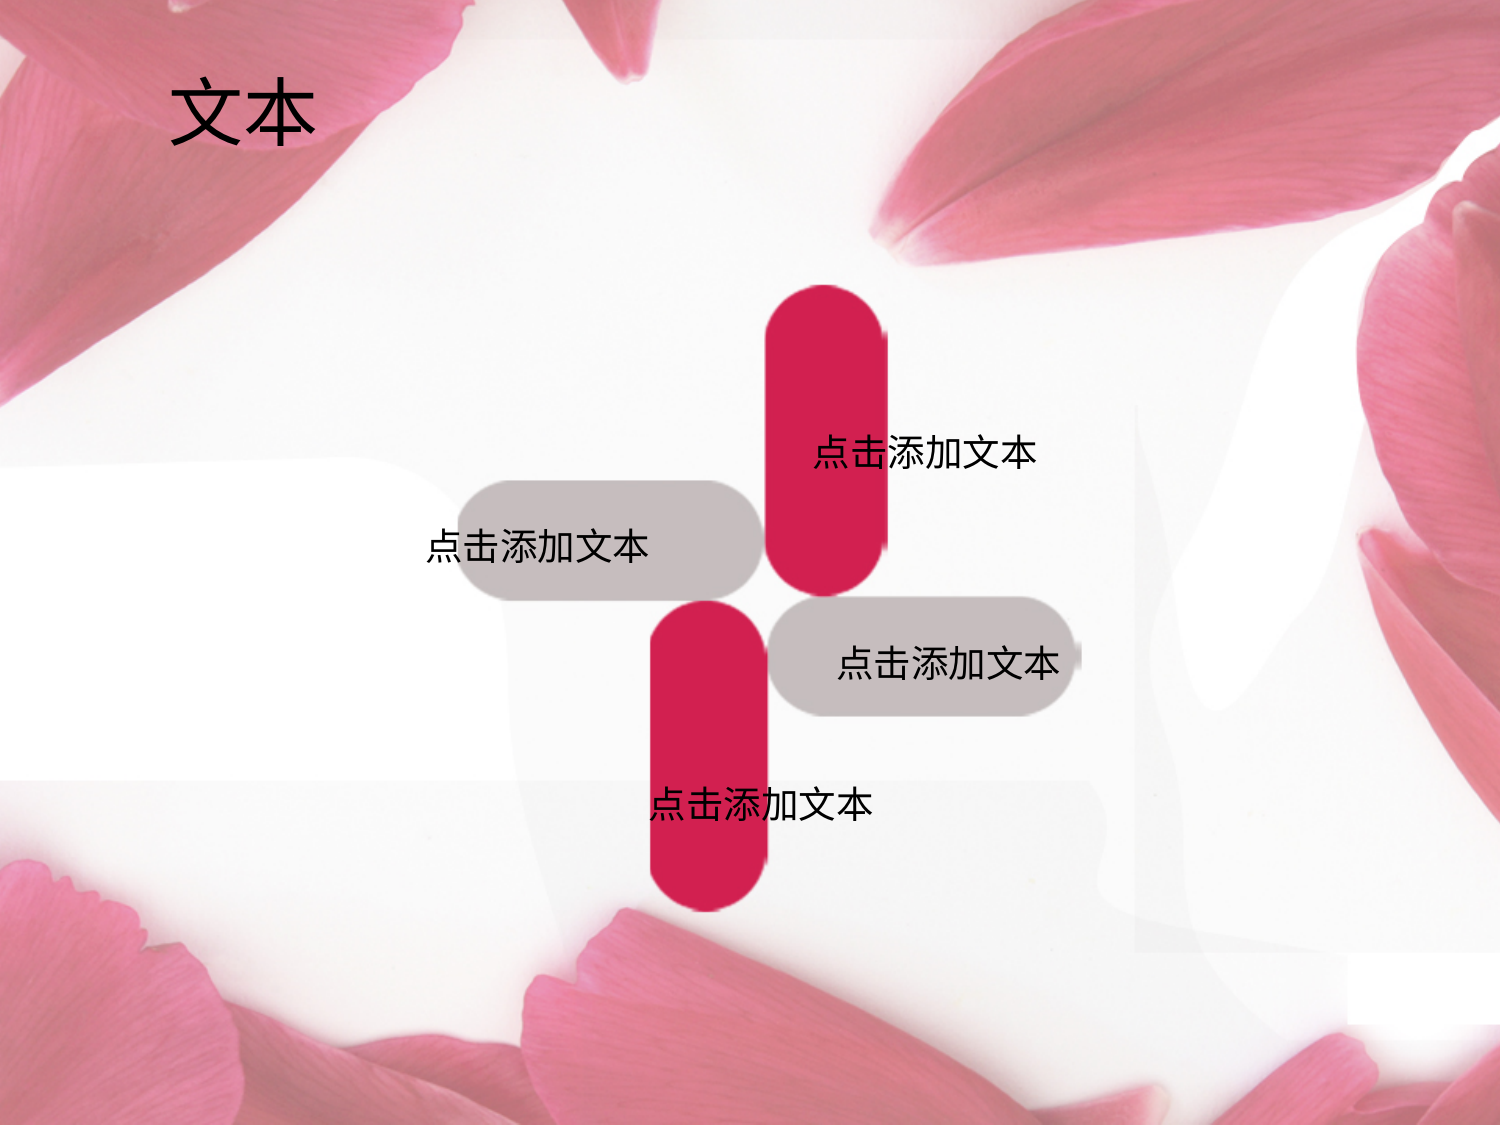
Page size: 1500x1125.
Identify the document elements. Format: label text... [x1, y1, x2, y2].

text_box 点击添加文本 [798, 421, 1053, 482]
text_box 点击添加文本 [821, 632, 1077, 693]
text_box 点击添加文本 [634, 773, 889, 834]
text_box 点击添加文本 [410, 515, 704, 576]
text_box 文本 [153, 58, 334, 164]
picture [0, 0, 1500, 1125]
